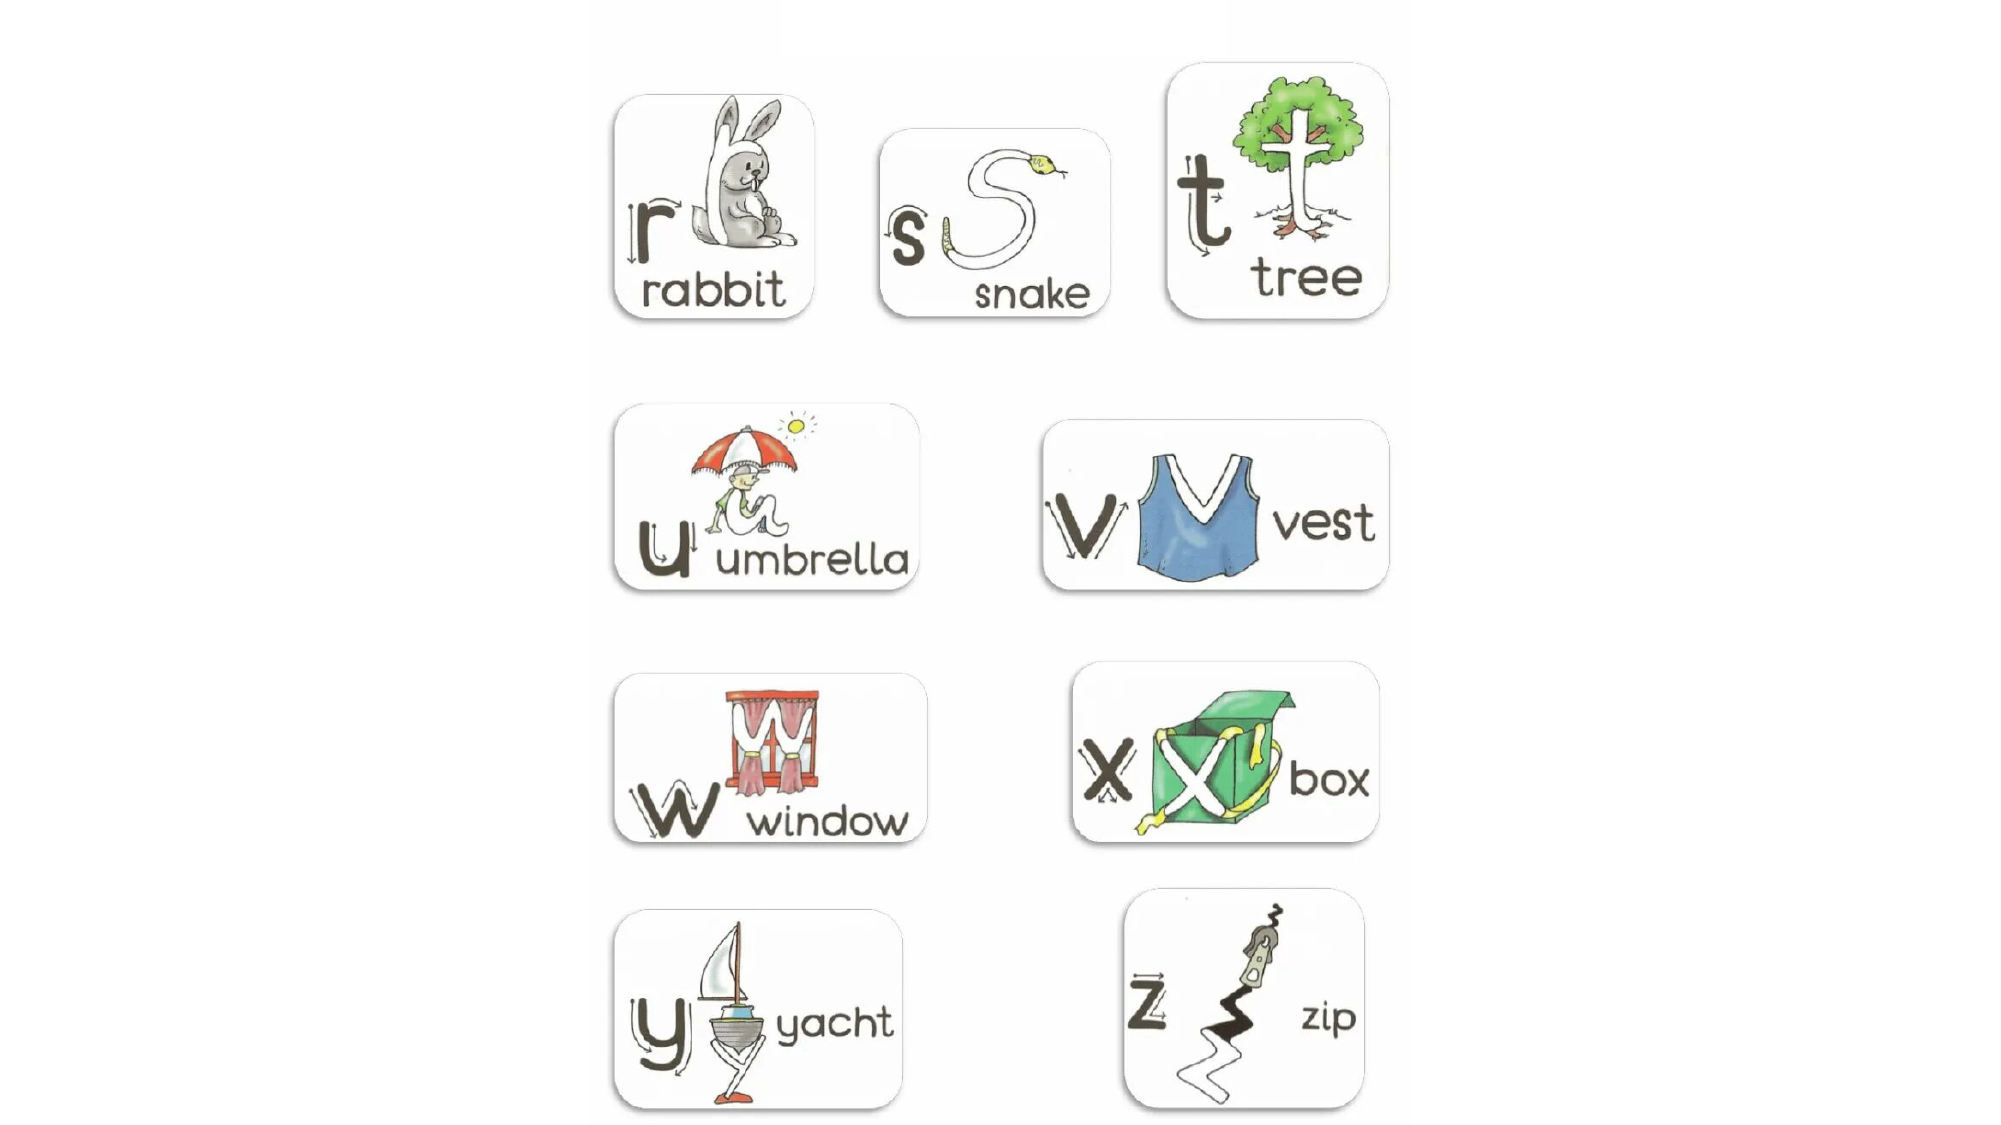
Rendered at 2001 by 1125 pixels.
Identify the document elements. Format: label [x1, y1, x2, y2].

picture [589, 0, 1410, 1125]
